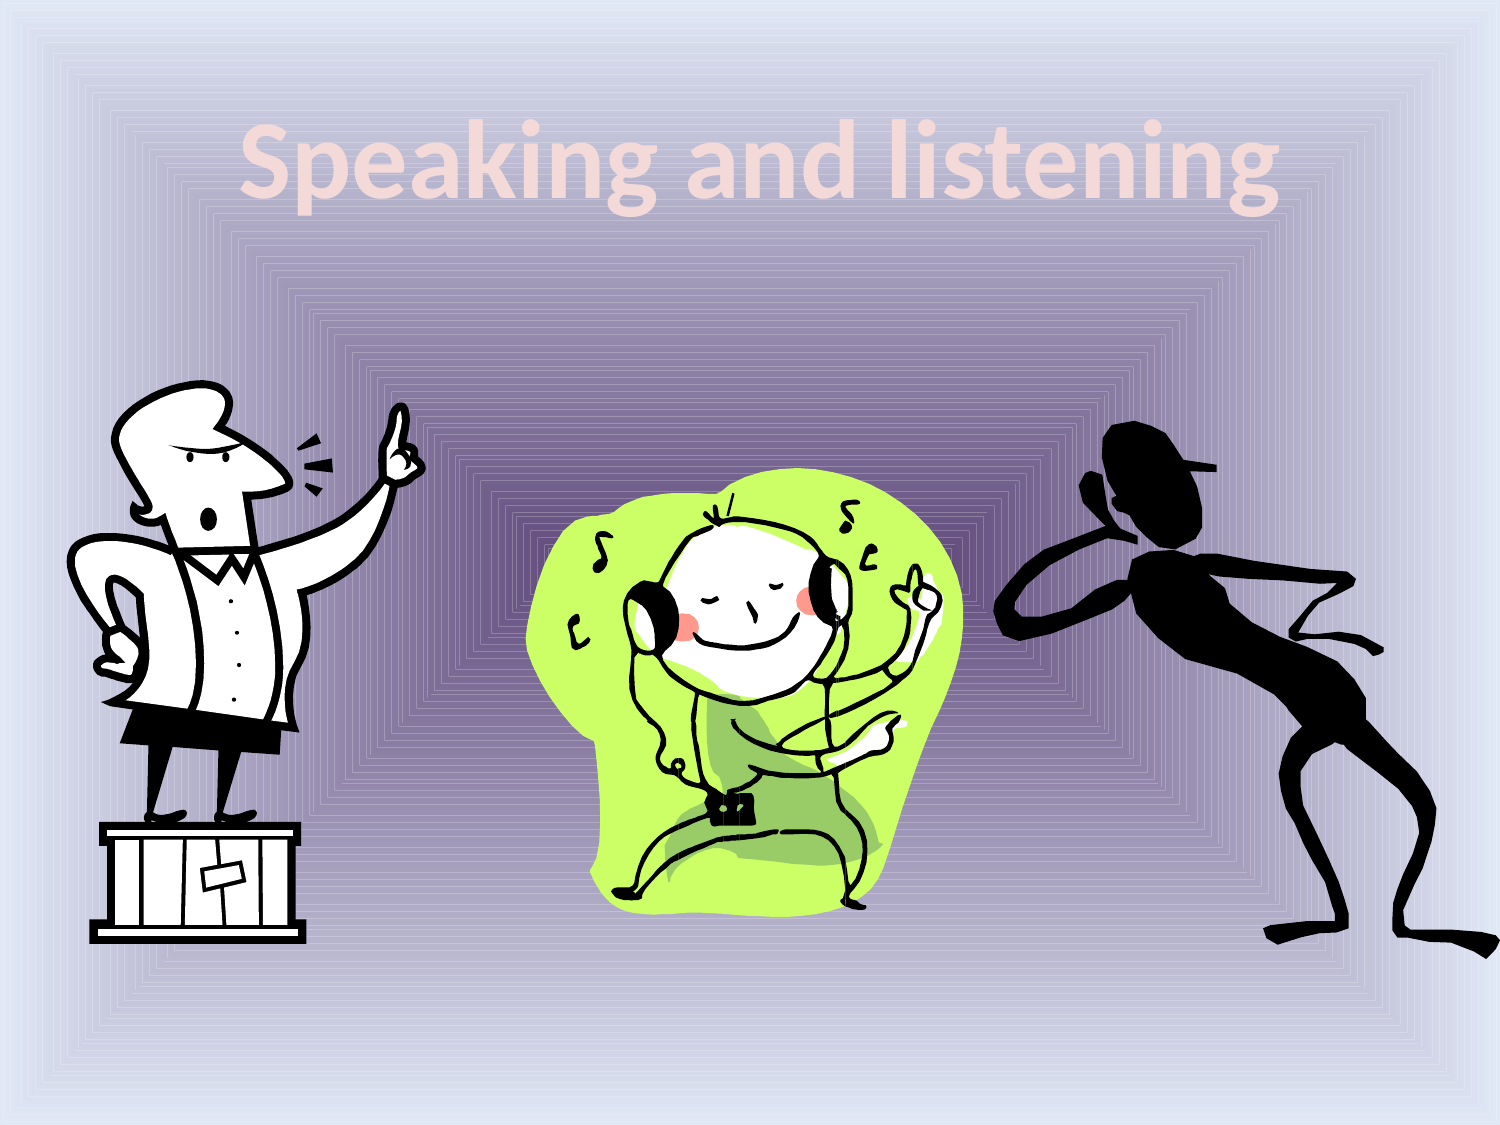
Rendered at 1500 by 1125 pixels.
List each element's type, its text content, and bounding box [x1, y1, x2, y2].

picture [992, 420, 1500, 960]
text_box Speaking and listening [218, 78, 1302, 229]
picture [64, 373, 428, 944]
picture [525, 467, 964, 918]
